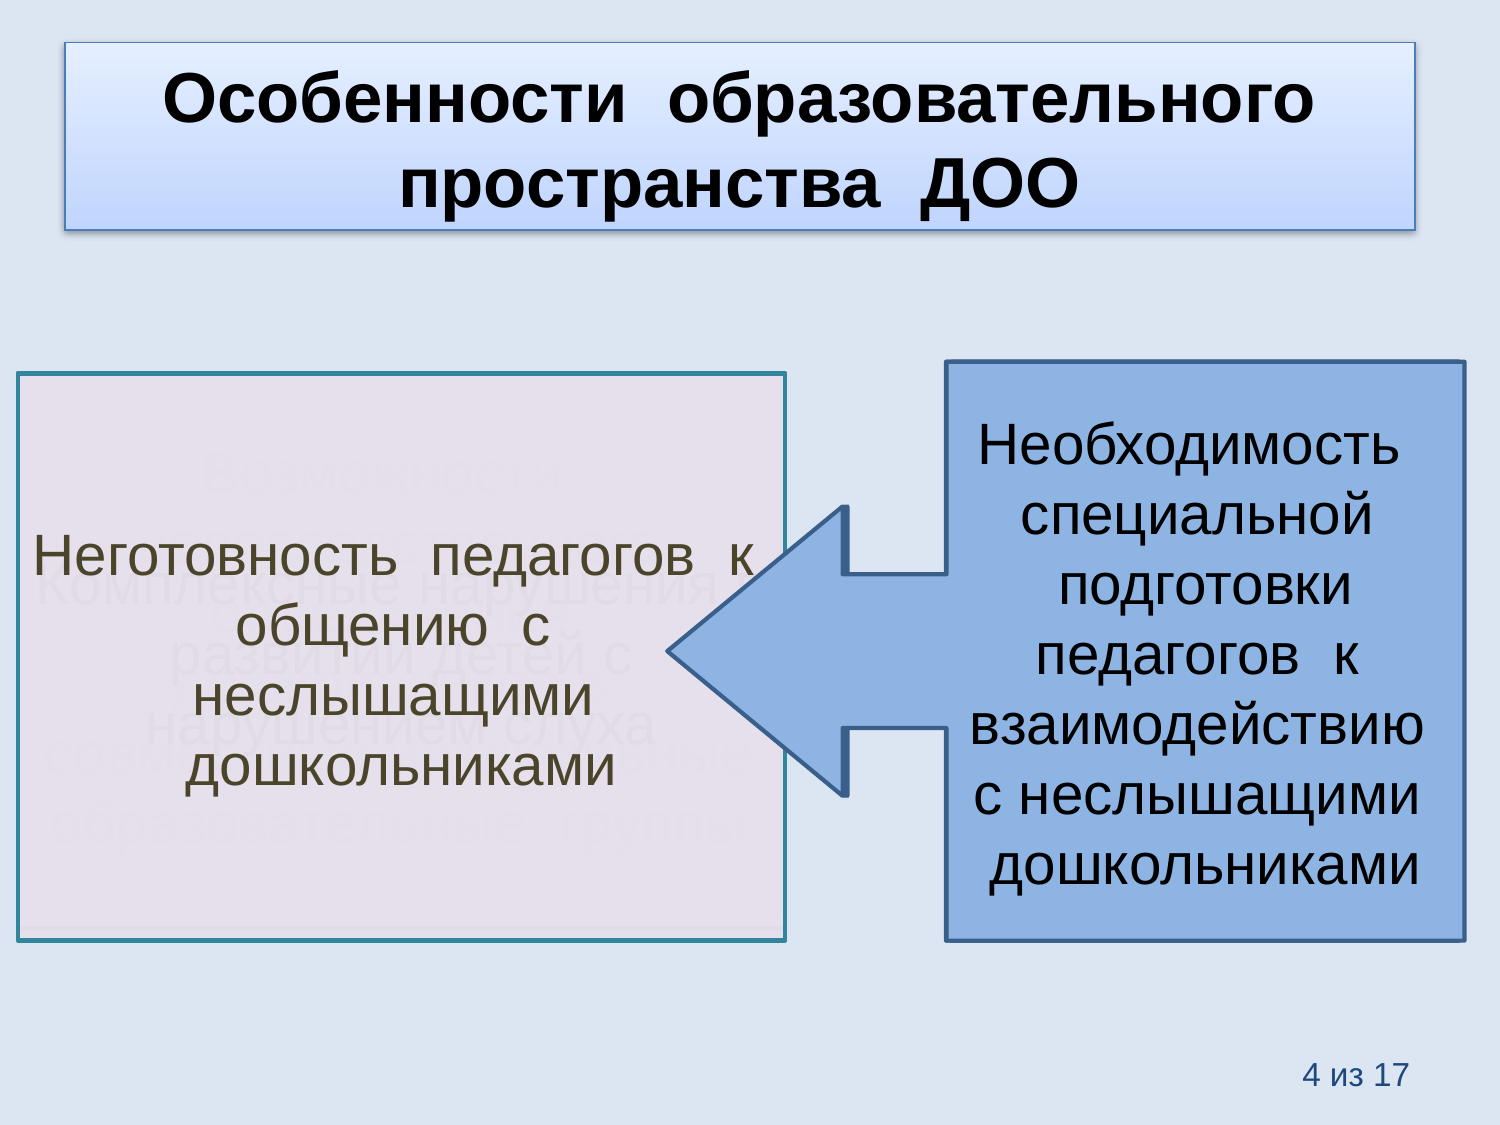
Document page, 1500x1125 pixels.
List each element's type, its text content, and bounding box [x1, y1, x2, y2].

title Особенности образовательного пространства ДОО [64, 42, 1416, 231]
text_box Необходимость специальной подготовки педагогов к взаимодействию с неслышащими дошкольниками [665, 359, 1467, 943]
slide_number 4 из 17 [1074, 1042, 1425, 1103]
text_box Неготовность педагогов к общению с неслышащими дошкольниками [16, 371, 787, 943]
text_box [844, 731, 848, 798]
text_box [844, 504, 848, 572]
